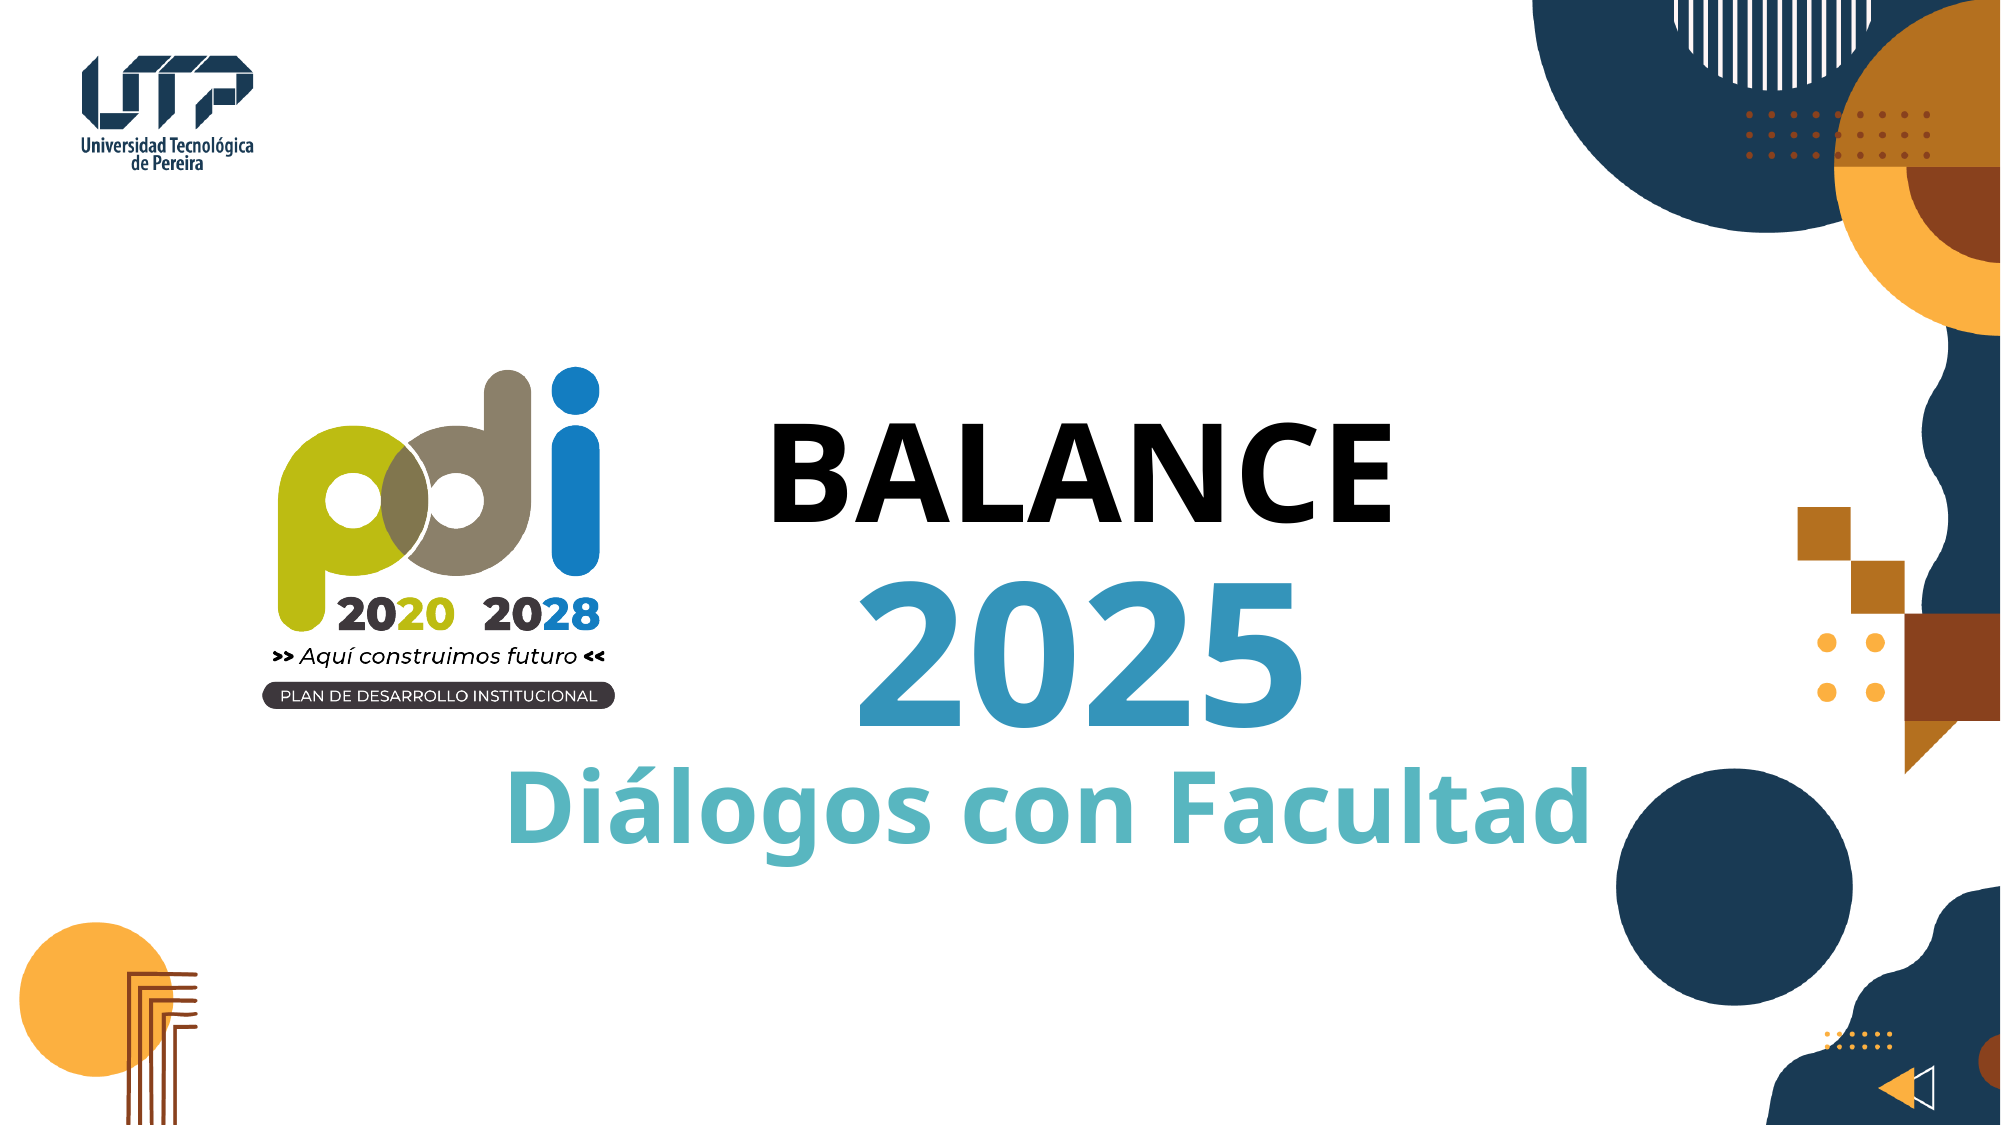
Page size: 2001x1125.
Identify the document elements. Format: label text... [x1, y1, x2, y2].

text_box 2025 [837, 559, 1819, 778]
text_box Diálogos con Facultad [487, 730, 1651, 873]
picture [0, 0, 2001, 1125]
text_box BALANCE [748, 366, 1729, 560]
